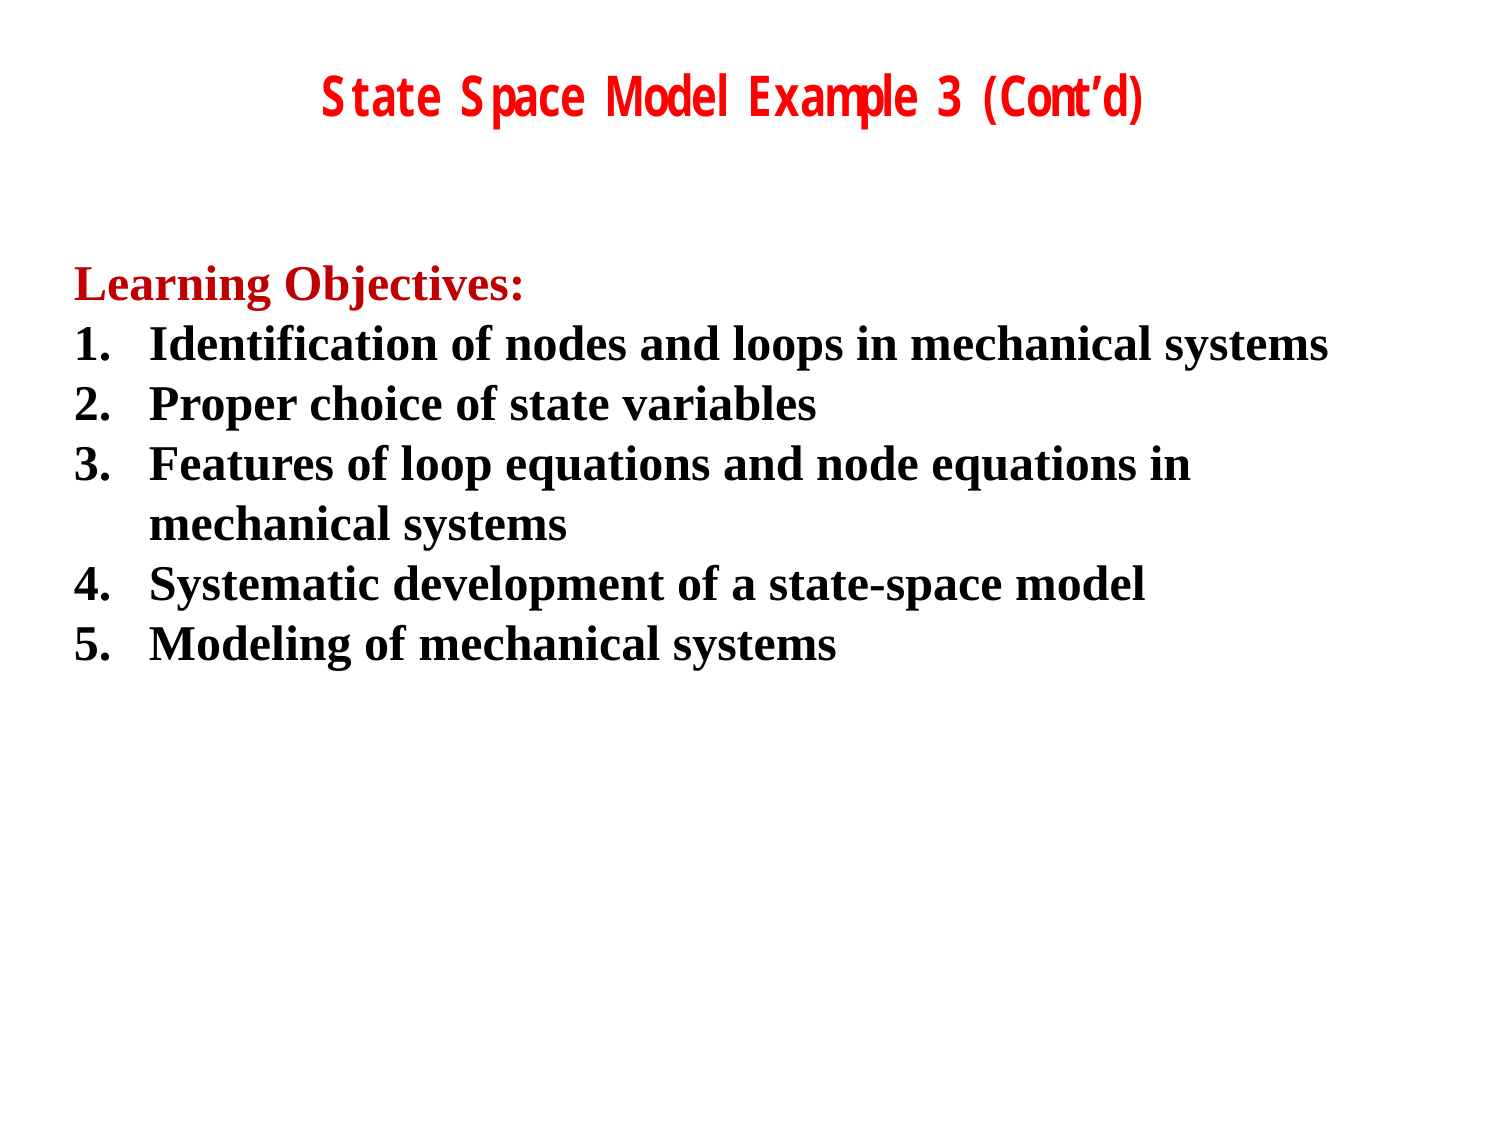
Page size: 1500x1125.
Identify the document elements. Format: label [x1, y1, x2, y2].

text_box [33, 54, 1432, 682]
